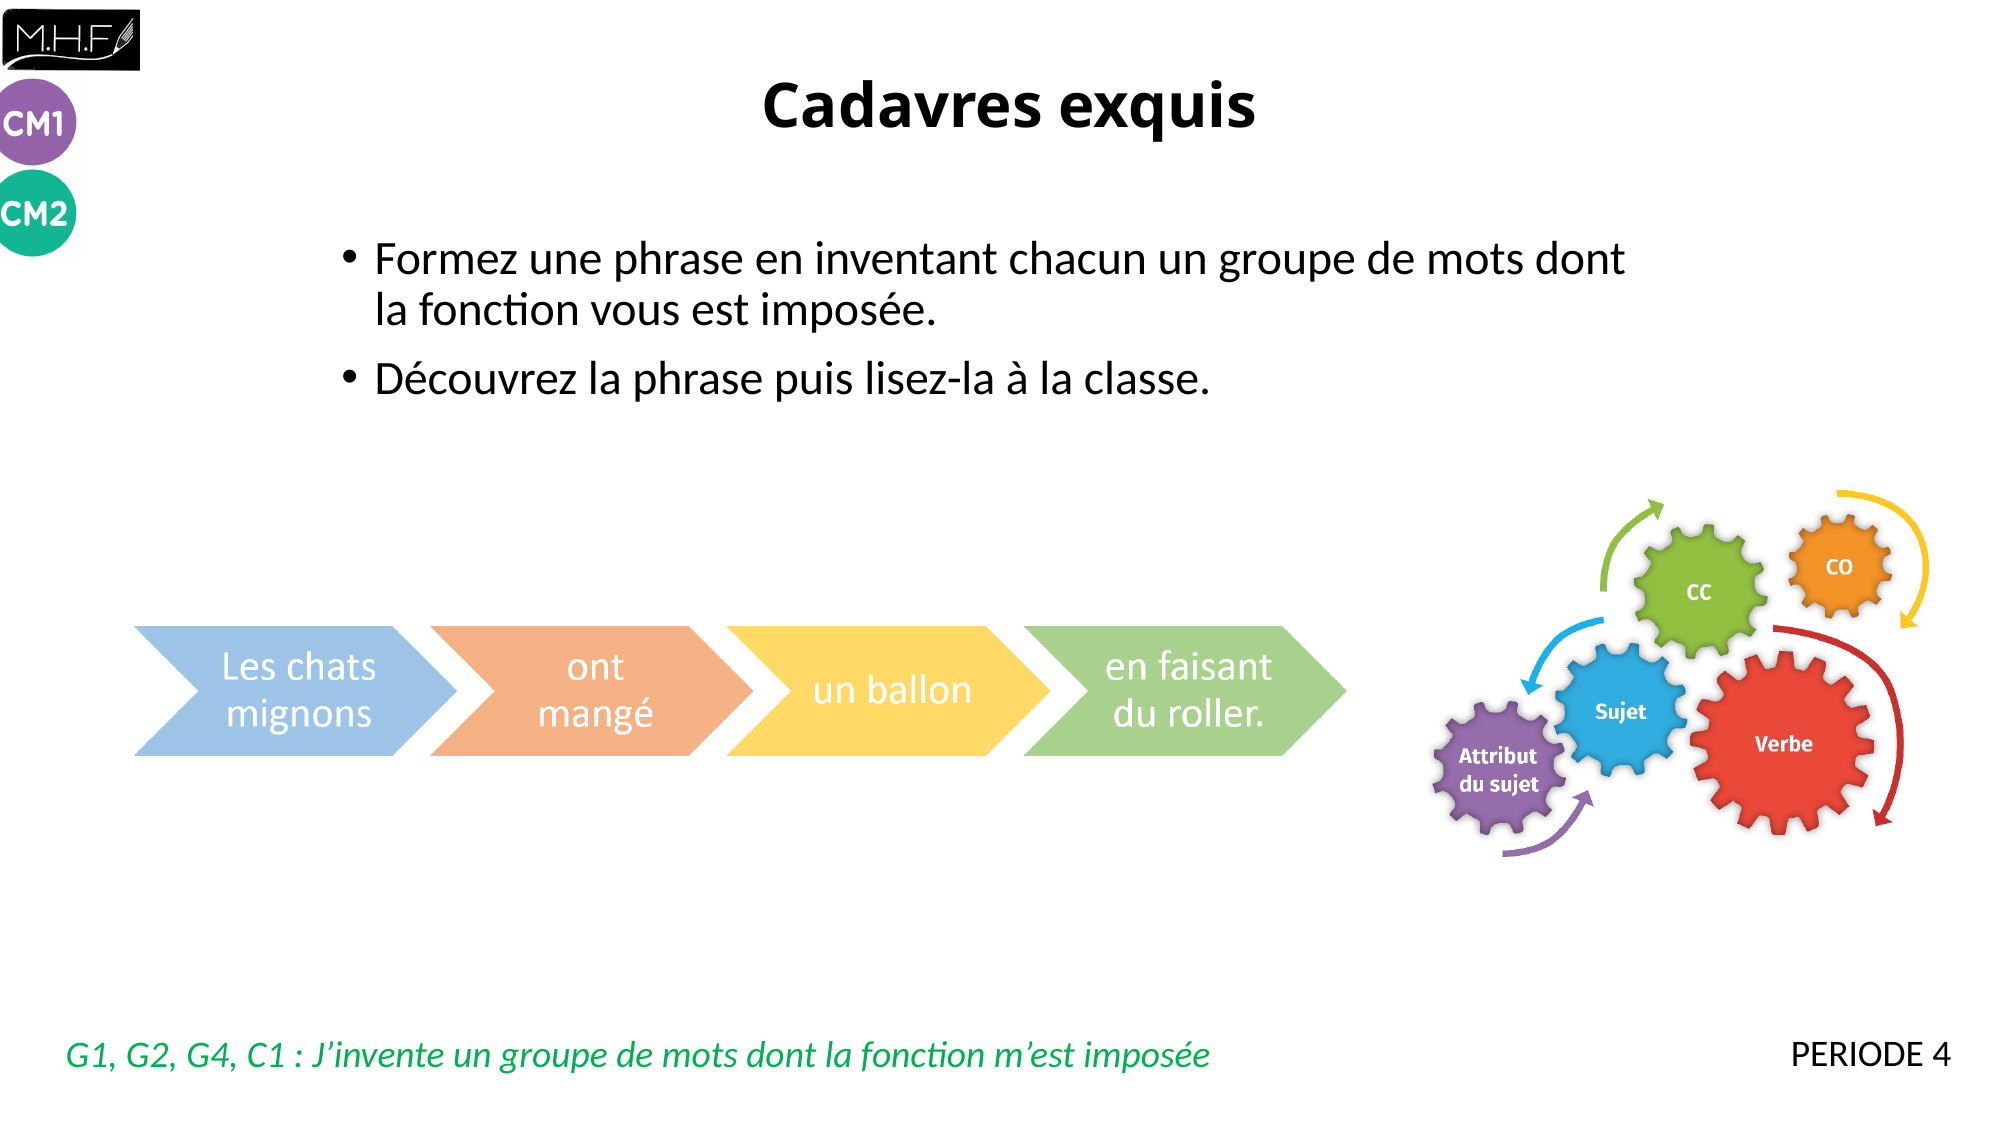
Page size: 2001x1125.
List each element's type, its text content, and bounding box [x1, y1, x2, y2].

text_box PERIODE 4 [1362, 1021, 1967, 1082]
picture [0, 7, 140, 259]
picture [117, 597, 1359, 786]
text_box G1, G2, G4, C1 : J’invente un groupe de mots dont la fonction m’est imposée [50, 1022, 1398, 1083]
text_box Formez une phrase en inventant chacun un groupe de mots dont la fonction vous est imposée. Découvrez la phrase puis lisez-la à la classe. [326, 225, 1674, 414]
picture [1424, 490, 1929, 857]
title Cadavres exquis [746, 49, 1363, 167]
